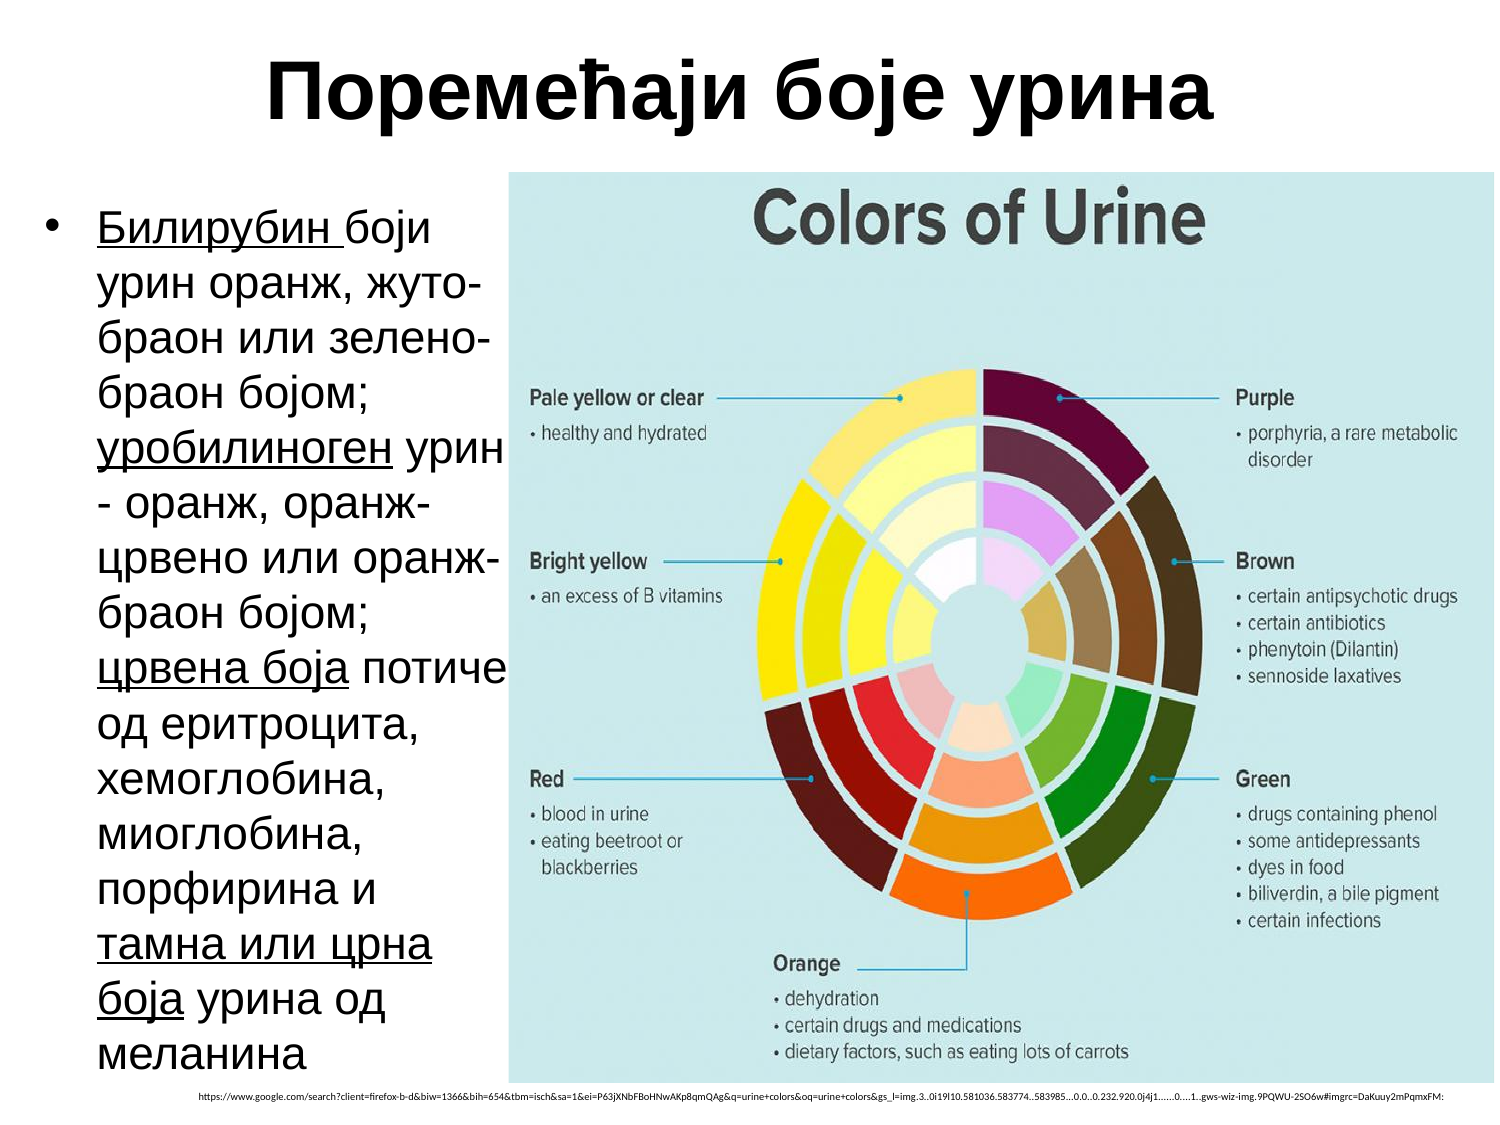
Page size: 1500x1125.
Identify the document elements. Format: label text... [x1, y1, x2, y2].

text_box https://www.google.com/search?client=firefox-b-d&biw=1366&bih=654&tbm=isch&sa=1&ei=P63jXNbFBoHNwAKp8qmQAg&q=urine+colors&oq=urine+colors&gs_l=img.3..0i19l10.581036.583774..583985...0.0..0.232.920.0j4j1......0....1..gws-wiz-img.9PQWU-2SO6w#imgrc=DaKuuy2mPqmxFM: [183, 1082, 1464, 1110]
list Билирубин боји урин оранж, жуто-браон или зелено-браон бојом; уробилиноген урин - оранж, оранж-црвено или оранж-браон бојом; црвена боја потиче од еритроцита, хемоглобина, миоглобина, порфирина и тамна или црна боја урина од меланина [29, 125, 526, 1106]
picture [508, 172, 1495, 1083]
title Поремећаји боје урина [64, 0, 1415, 171]
